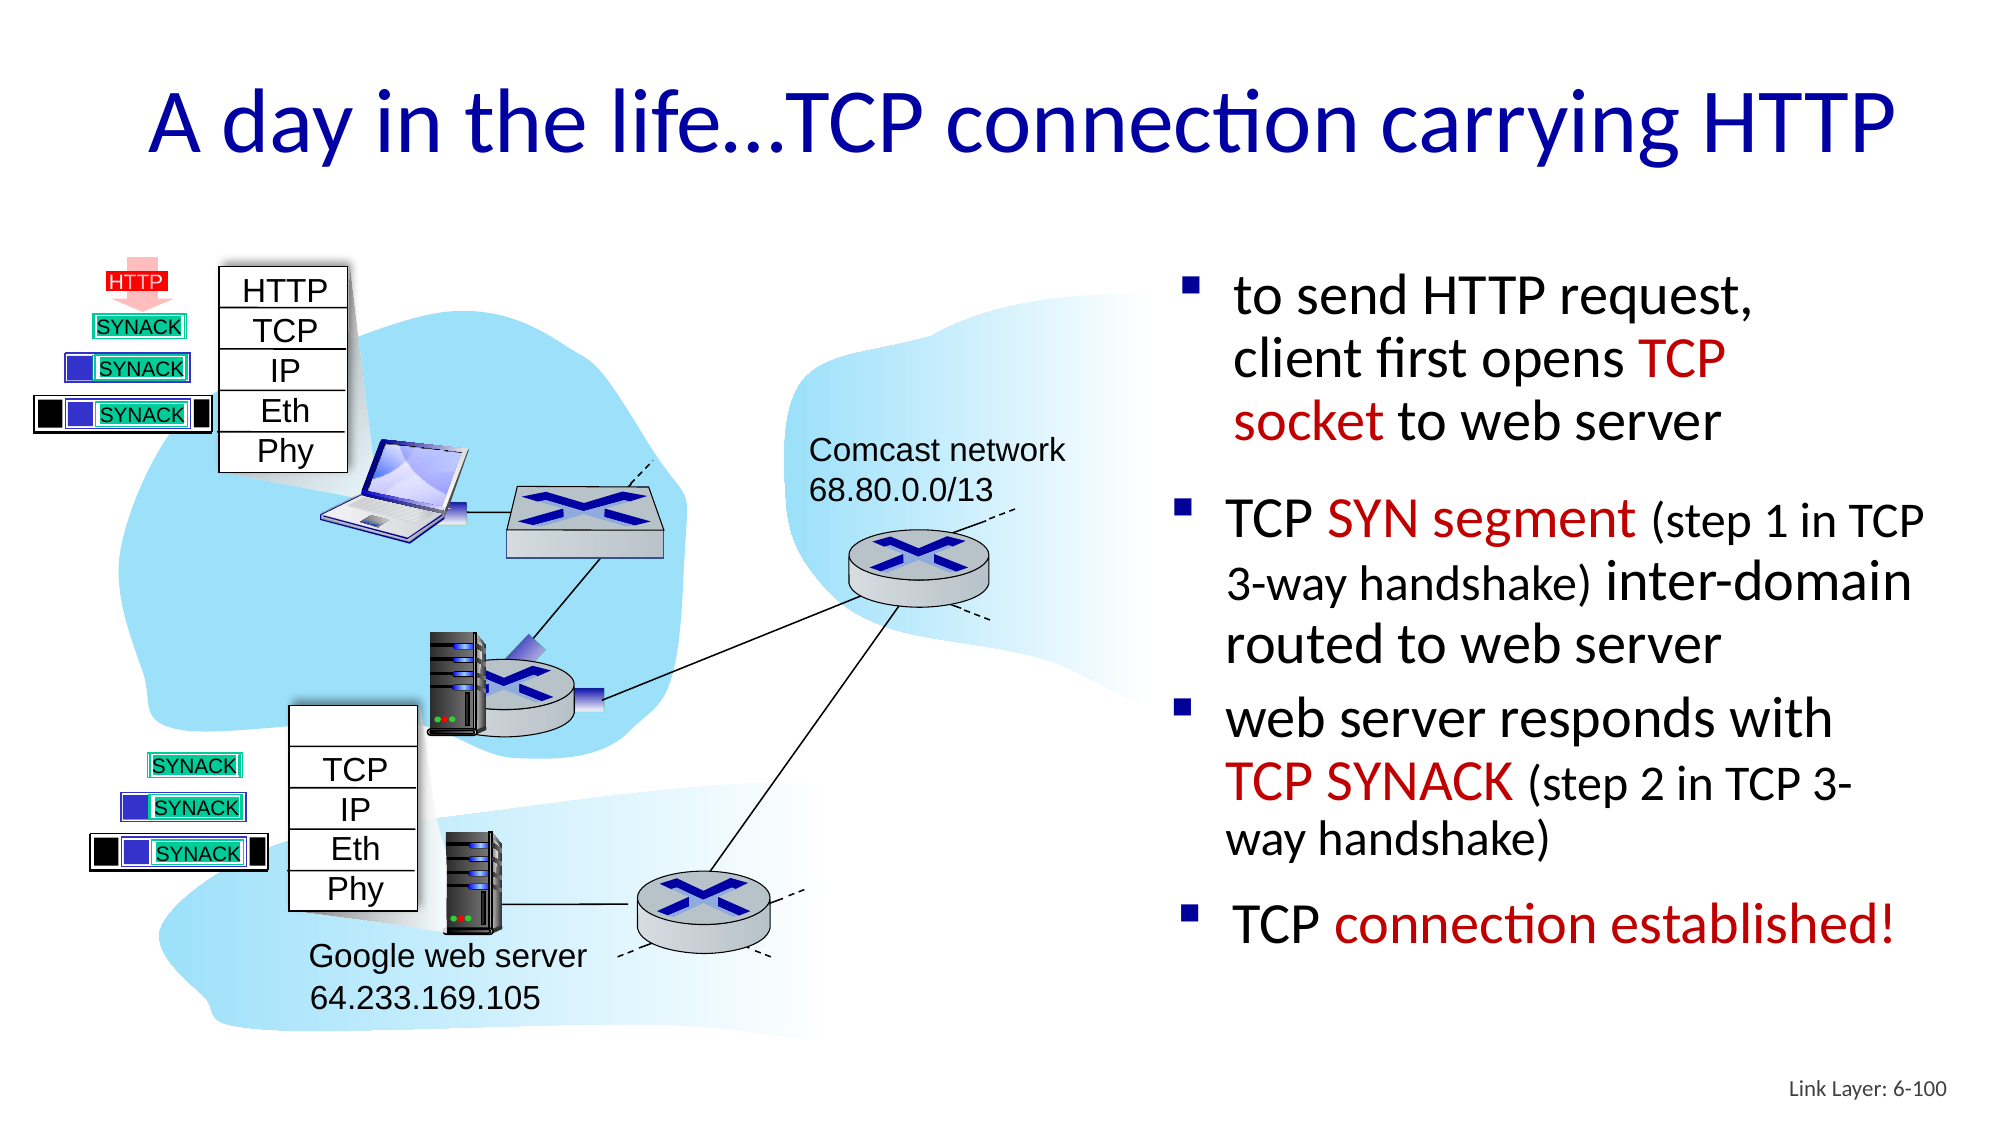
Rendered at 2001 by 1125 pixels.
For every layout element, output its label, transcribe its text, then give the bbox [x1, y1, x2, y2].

text_box 64.233.169.105 [295, 982, 557, 1024]
text_box TCP SYN segment (step 1 in TCP 3-way handshake) inter-domain routed to web server [1154, 479, 1940, 642]
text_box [443, 832, 503, 935]
text_box Comcast network 68.80.0.0/13 [794, 421, 1091, 516]
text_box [93, 257, 179, 306]
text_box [924, 594, 991, 620]
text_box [287, 700, 447, 933]
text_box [90, 832, 268, 873]
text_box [506, 486, 664, 559]
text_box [427, 632, 487, 736]
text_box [89, 745, 268, 875]
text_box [617, 937, 666, 957]
text_box [506, 634, 546, 659]
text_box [34, 306, 212, 435]
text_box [949, 509, 1016, 535]
text_box [575, 688, 605, 699]
text_box to send HTTP request, client first opens TCP socket to web server [1162, 257, 1857, 414]
text_box [784, 294, 1357, 710]
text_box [771, 889, 805, 909]
text_box TCP connection established! [1161, 885, 1982, 974]
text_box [447, 659, 575, 737]
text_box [217, 261, 378, 502]
text_box [118, 310, 688, 759]
text_box web server responds with TCP SYNACK (step 2 in TCP 3-way handshake) [1154, 679, 1918, 842]
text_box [319, 439, 470, 547]
text_box Google web server [293, 926, 603, 982]
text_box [848, 529, 989, 608]
text_box [575, 700, 605, 712]
text_box [159, 783, 1173, 1047]
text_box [637, 871, 771, 954]
slide_number Link Layer: 6-100 [1512, 1056, 1963, 1117]
title A day in the life…TCP connection carrying HTTP [133, 49, 1938, 197]
